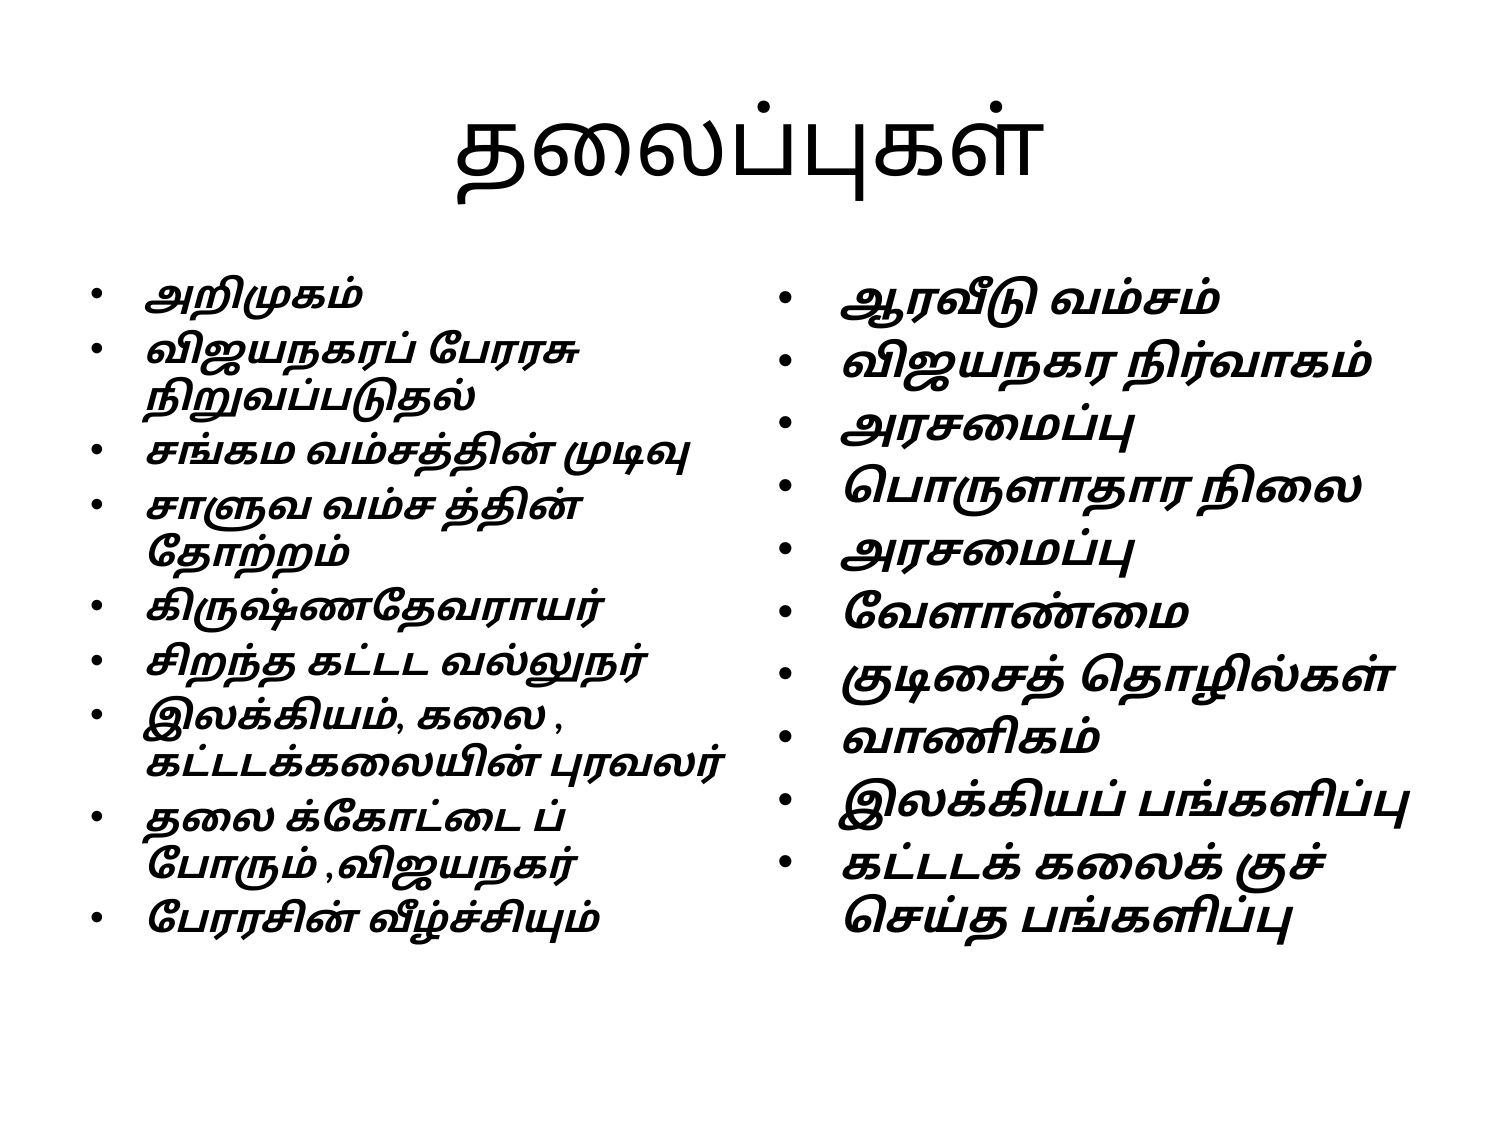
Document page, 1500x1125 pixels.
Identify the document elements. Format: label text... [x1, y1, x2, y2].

list ஆரவீடு வம்சம் விஜயநகர நிர்வாகம் அரசமைப்பு பொருளாதார நிலை அரசமைப்பு வேளாண்மை குடிசைத் தொழில்கள் வாணிகம் இலக்கியப் பங்களிப்பு கட்டடக் கலைக் குச் செய்த பங்களிப்பு [762, 262, 1425, 1005]
list அறிமுகம் விஜயநகரப் பேரரசு நிறுவப்படுதல் சங்கம வம்சத்தின் முடிவு சாளுவ வம்ச த்தின் தோற்றம் கிருஷ்ணதேவராயர் சிறந்த கட்டட வல்லுநர் இலக்கியம், கலை , கட்டடக்கலையின் புரவலர் தலை க்கோட்டை ப் போரும் ,விஜயநகர் பேரரசின் வீழ்ச்சியும் [75, 262, 738, 1005]
title தலைப்புகள் [75, 45, 1425, 233]
